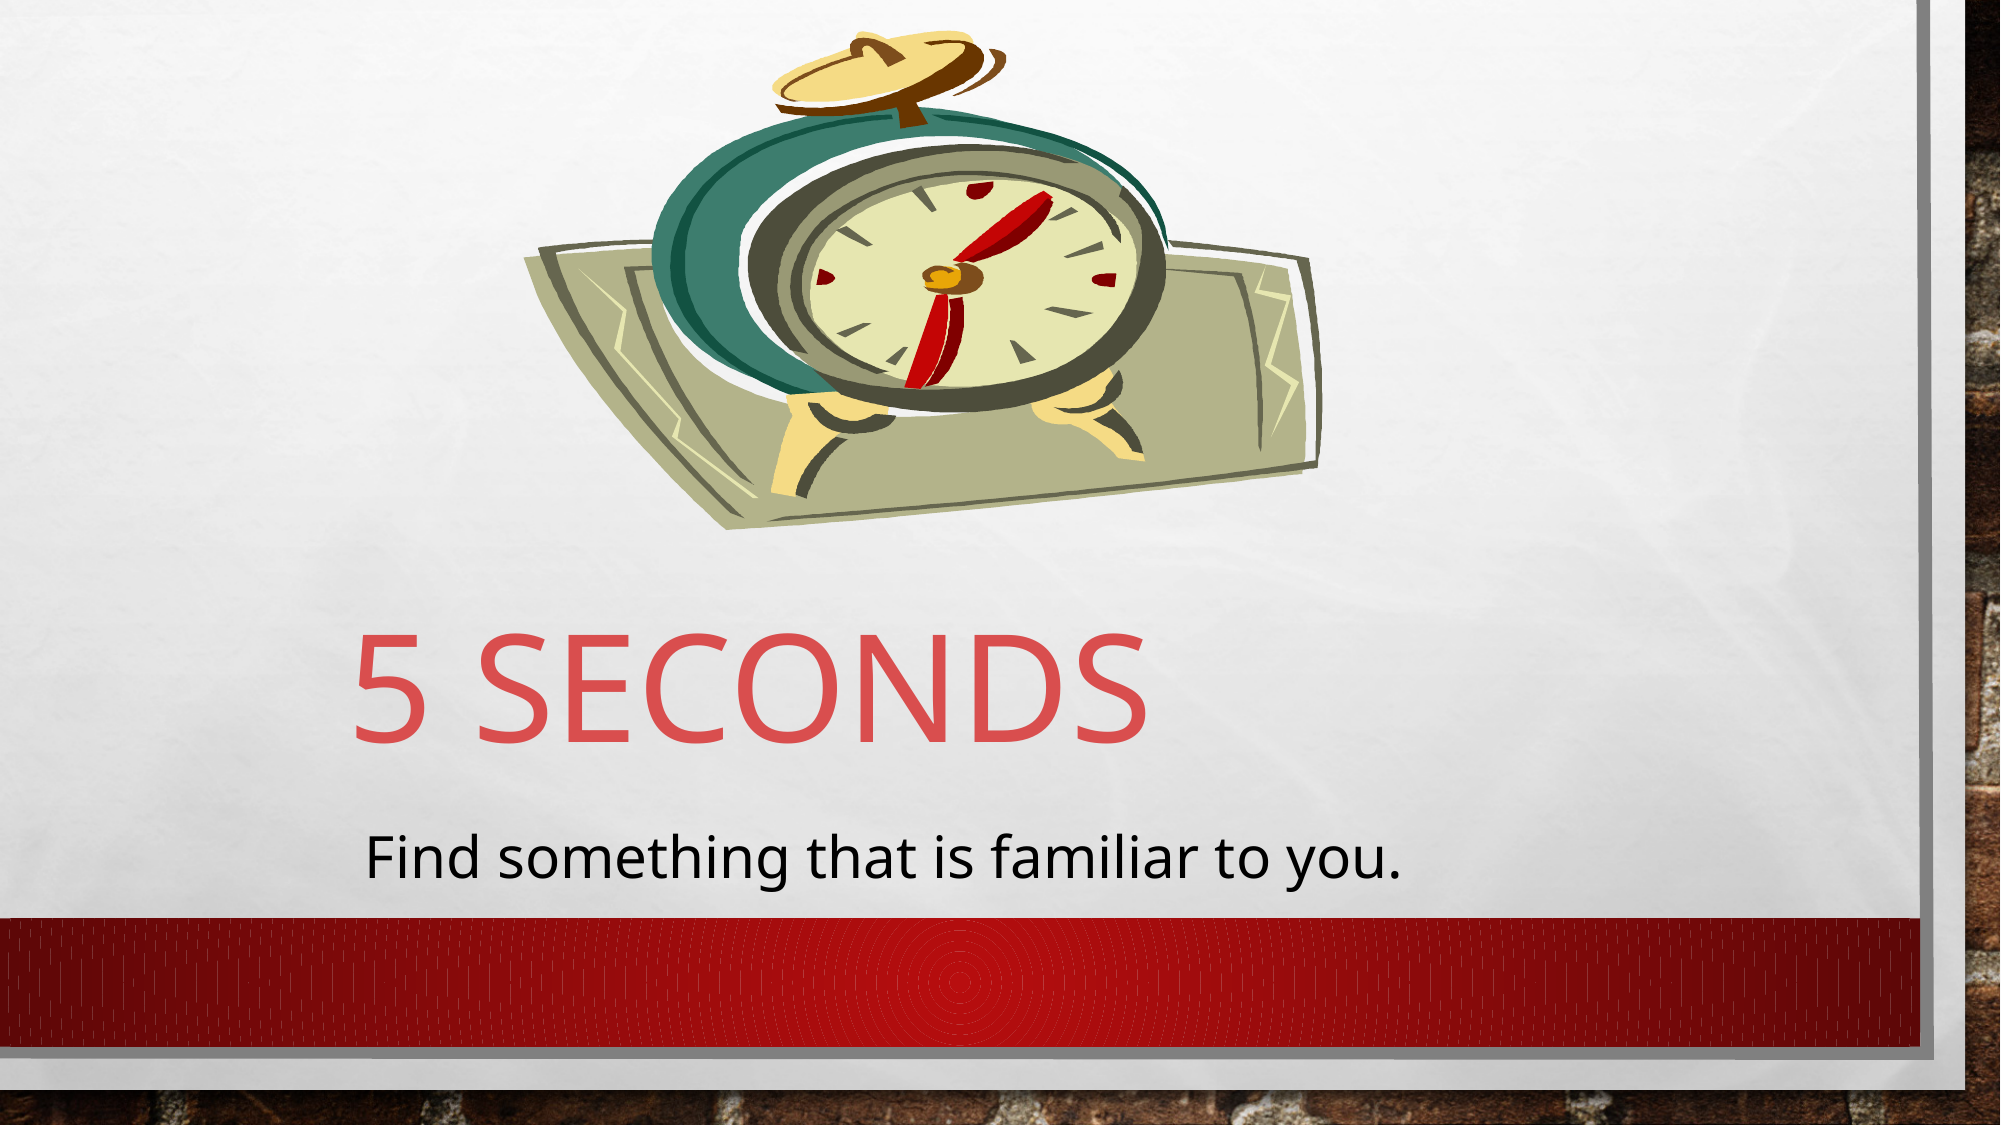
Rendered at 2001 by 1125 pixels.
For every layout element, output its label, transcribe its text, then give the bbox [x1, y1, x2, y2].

picture [0, 0, 2000, 1125]
text_box Find something that is familiar to you. [349, 812, 1625, 898]
title 5 Seconds [332, 612, 1675, 775]
picture [522, 24, 1336, 538]
